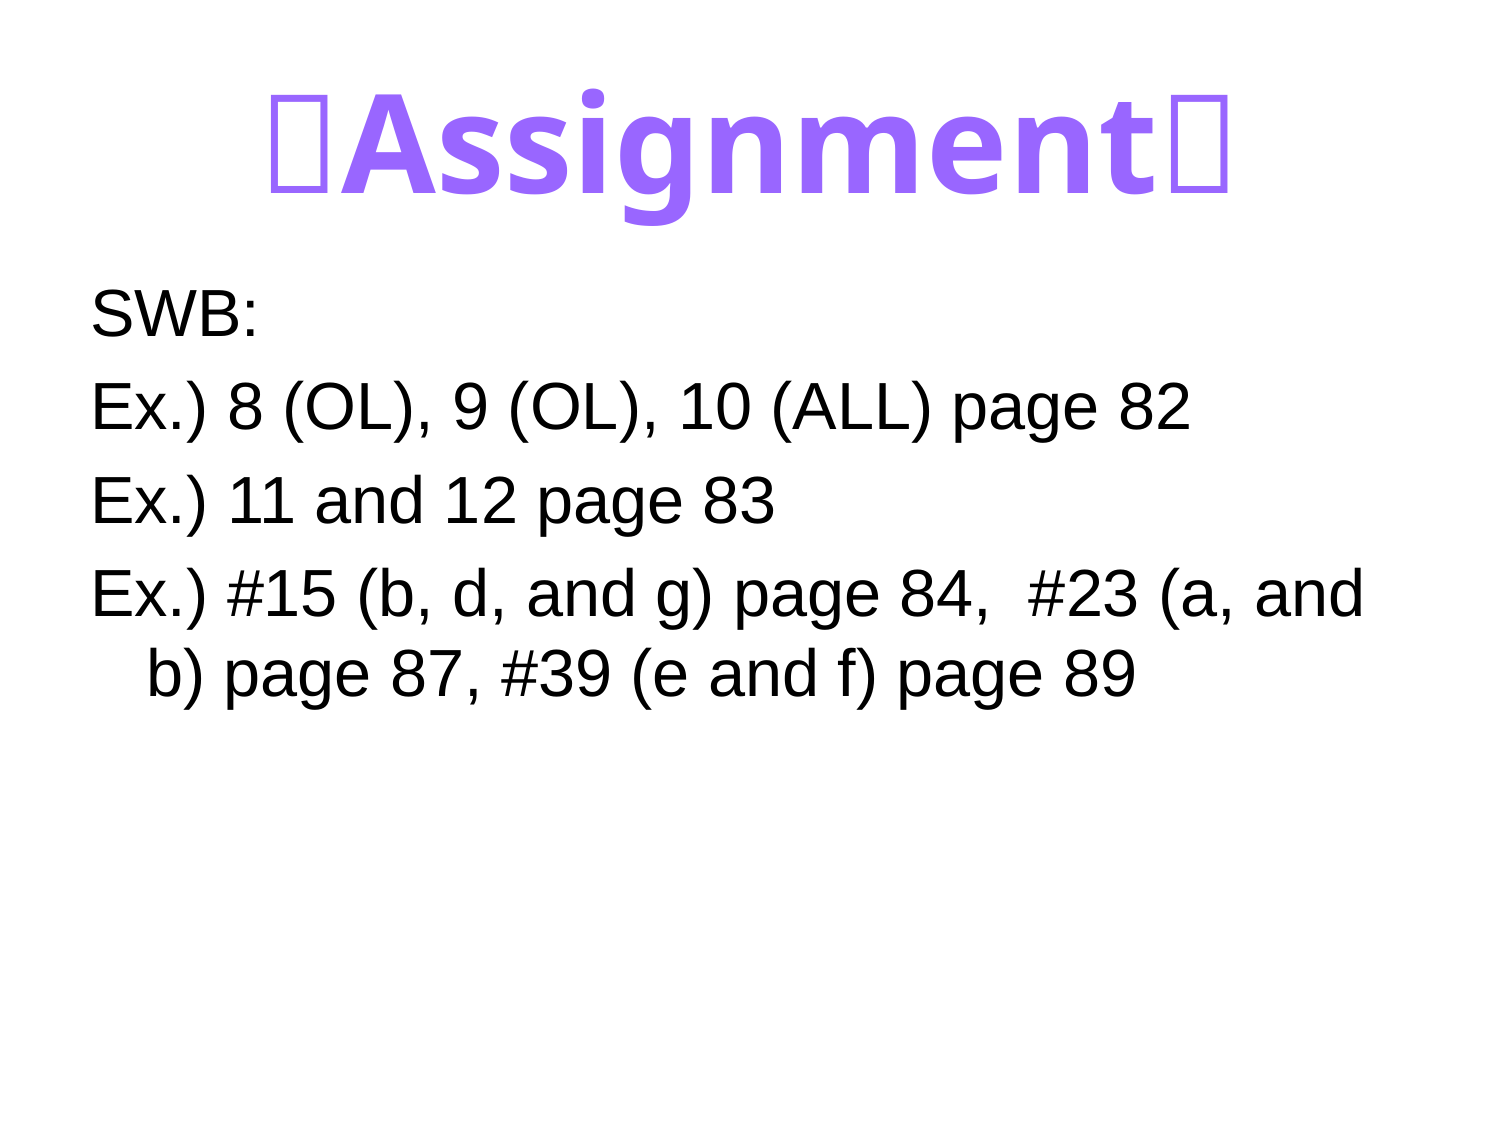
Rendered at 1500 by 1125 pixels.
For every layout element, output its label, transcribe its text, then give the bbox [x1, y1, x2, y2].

list SWB: Ex.) 8 (OL), 9 (OL), 10 (ALL) page 82 Ex.) 11 and 12 page 83 Ex.) #15 (b, d, and g) page 84, #23 (a, and b) page 87, #39 (e and f) page 89 [74, 262, 1426, 1006]
title Assignment [74, 44, 1426, 233]
